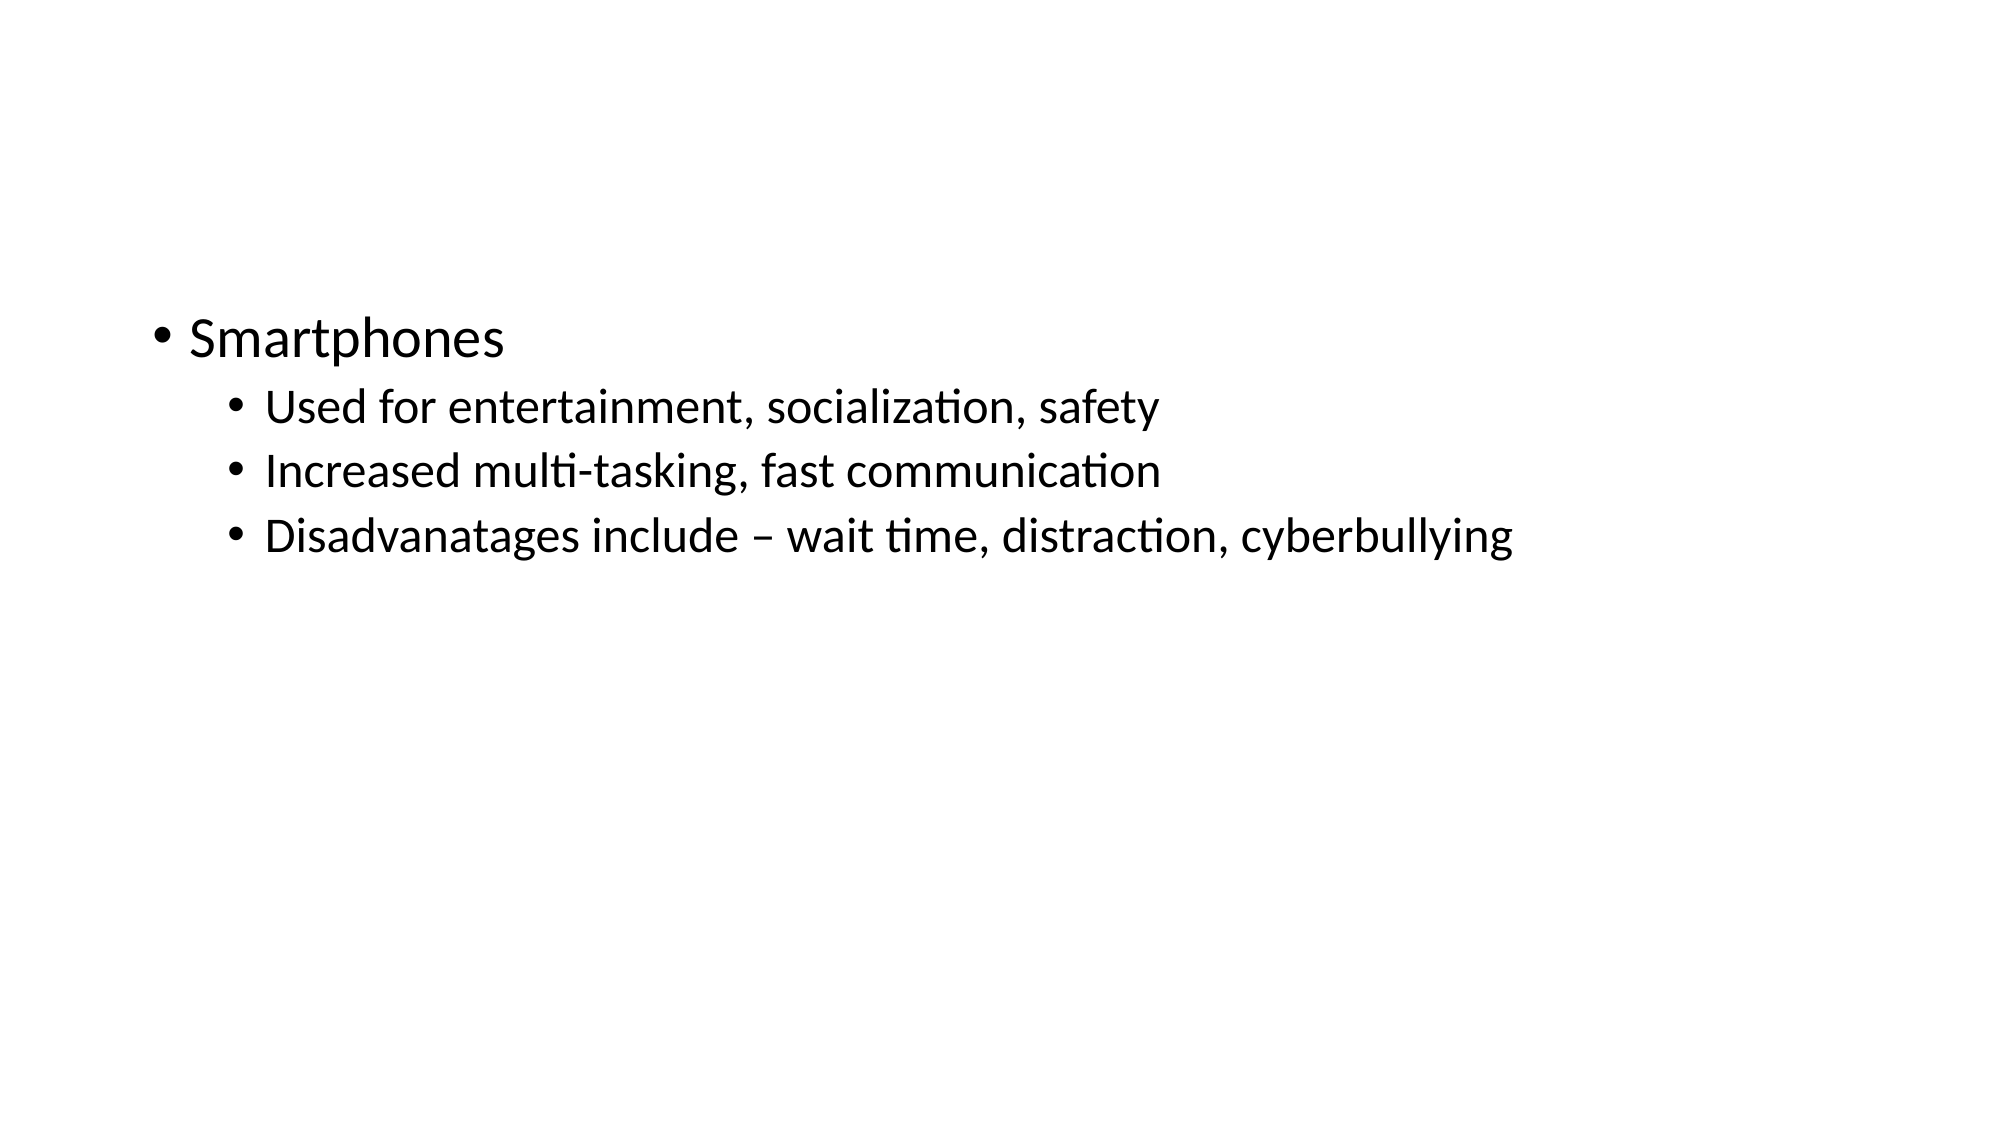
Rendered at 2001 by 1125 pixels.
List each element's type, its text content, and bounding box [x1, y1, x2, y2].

list Smartphones Used for entertainment, socialization, safety Increased multi-tasking, fast communication Disadvanatages include – wait time, distraction, cyberbullying [137, 299, 1863, 1014]
